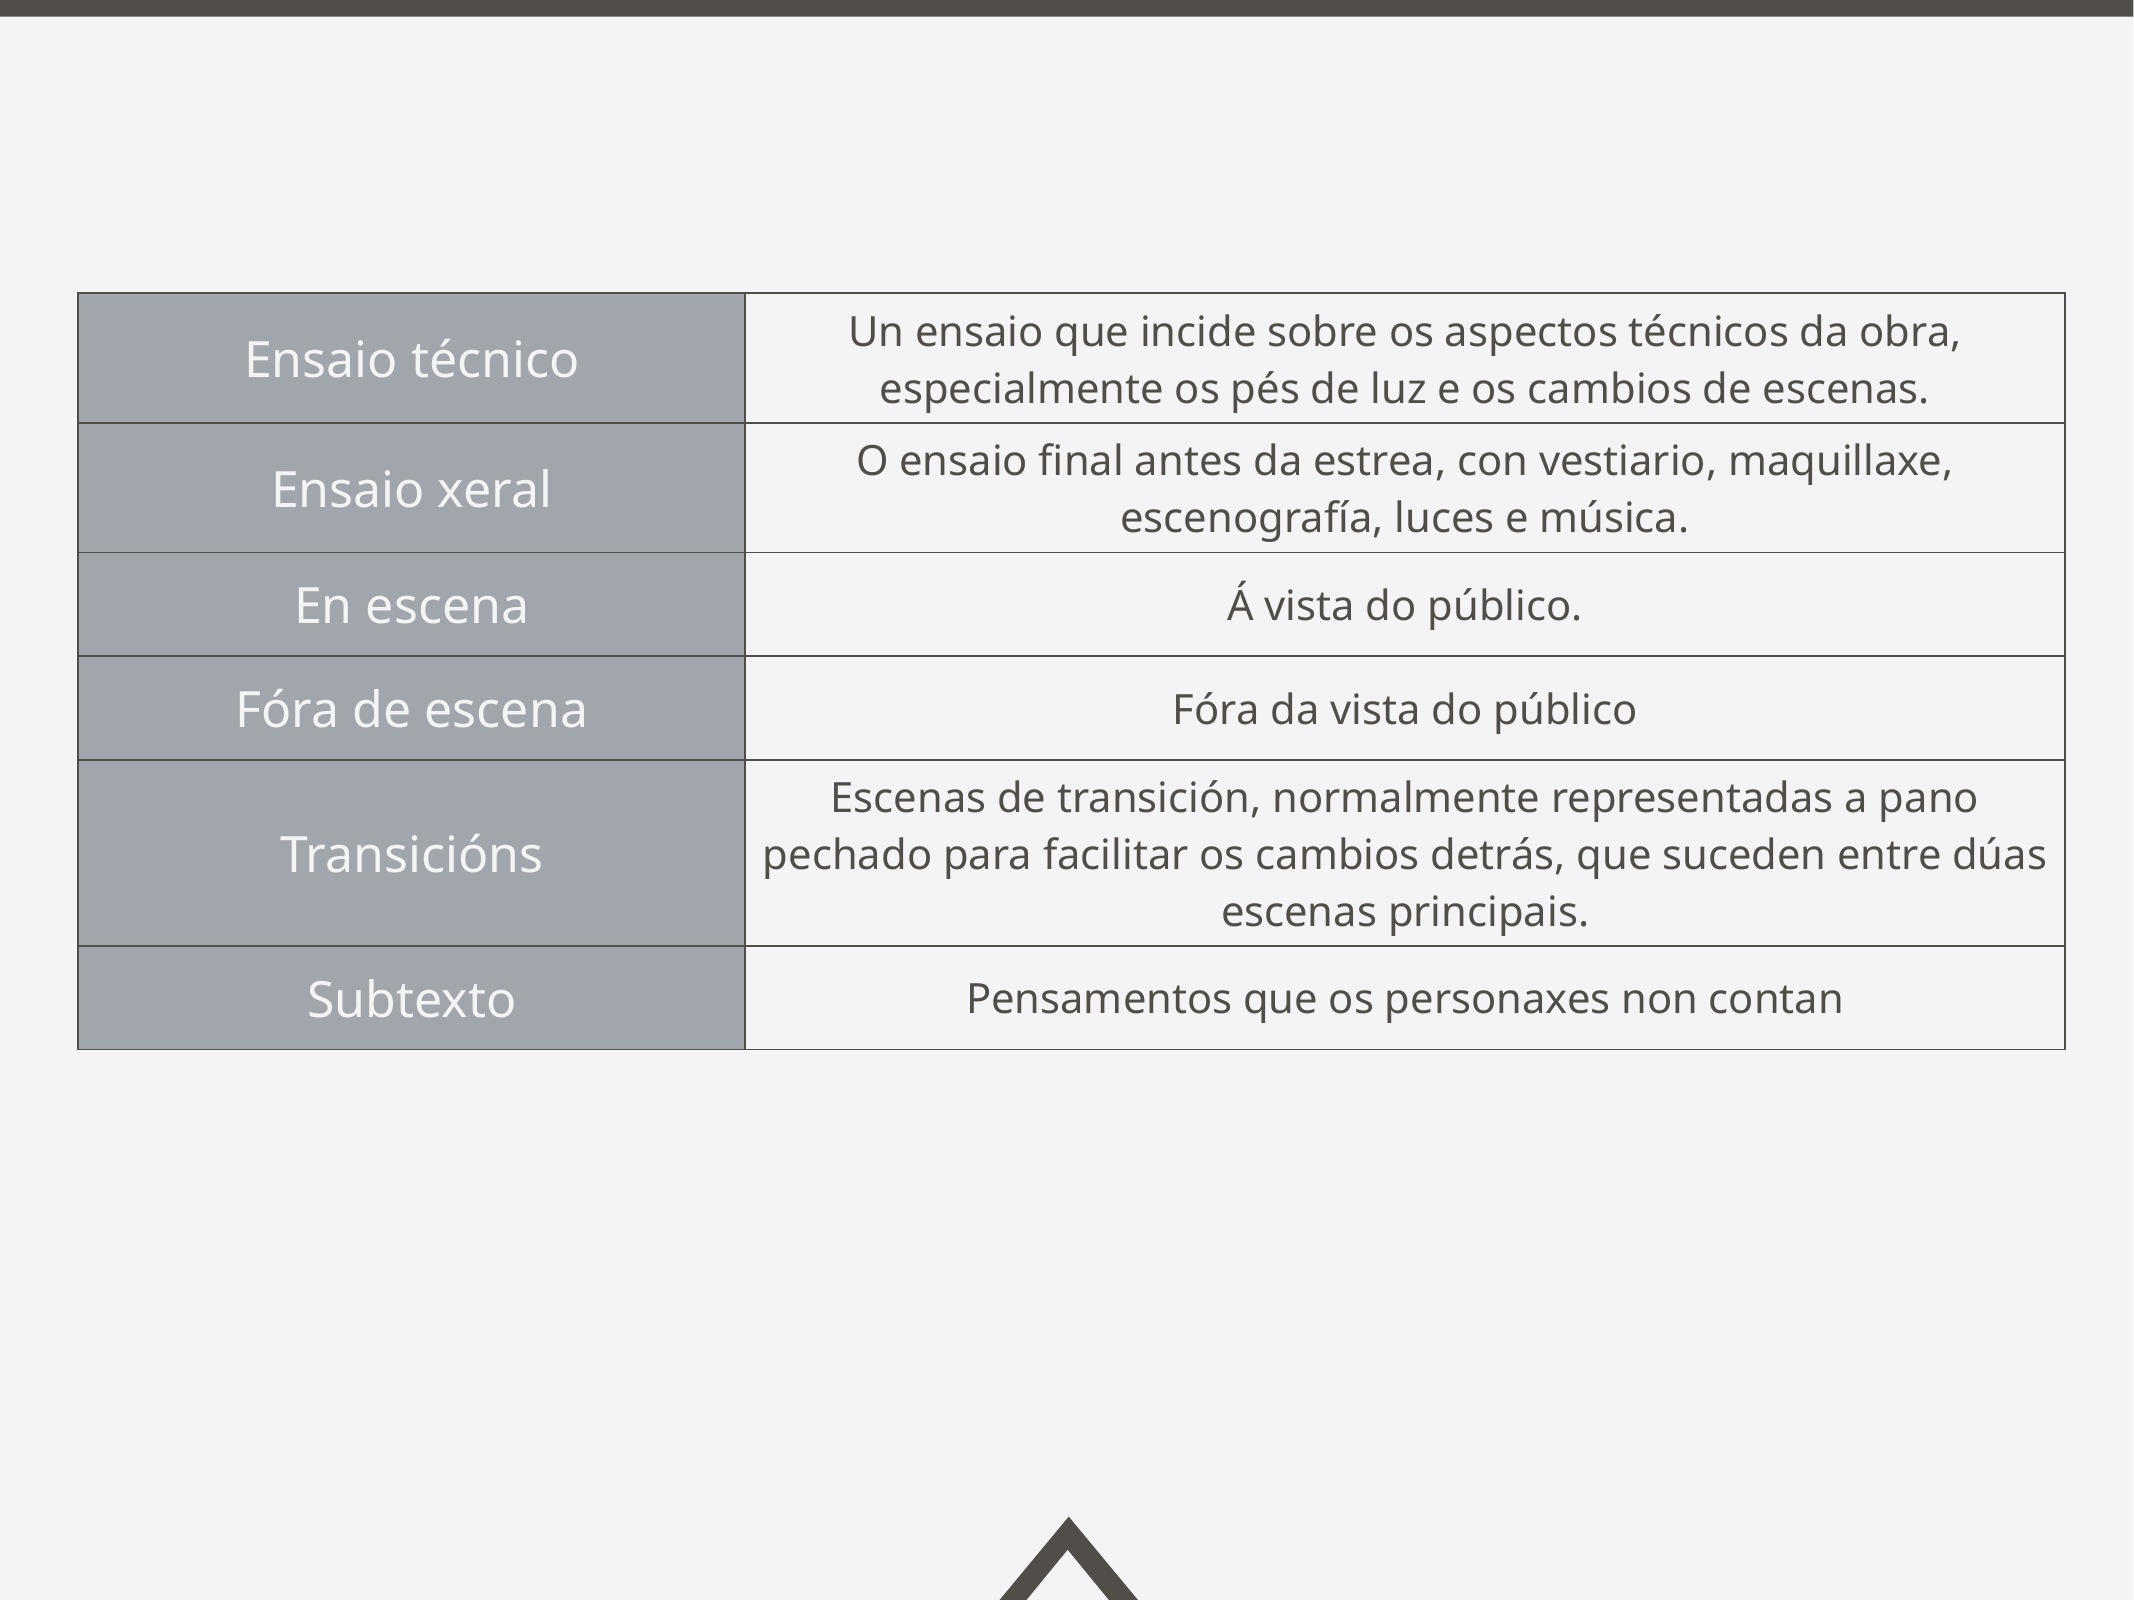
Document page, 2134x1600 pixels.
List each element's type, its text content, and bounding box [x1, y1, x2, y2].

table_cell Subtexto [79, 947, 744, 1049]
table_cell Fóra da vista do público [746, 657, 2064, 759]
table_header Un ensaio que incide sobre os aspectos técnicos da obra, especialmente os pés de luz e os cambios de escenas. [746, 294, 2064, 422]
table_header Ensaio técnico [79, 294, 744, 422]
table_cell Escenas de transición, normalmente representadas a pano pechado para facilitar os cambios detrás, que suceden entre dúas escenas principais. [746, 761, 2064, 945]
table_cell Ensaio xeral [79, 424, 744, 552]
table_cell Fóra de escena [79, 657, 744, 759]
table_cell Á vista do público. [746, 553, 2064, 655]
table_cell O ensaio final antes da estrea, con vestiario, maquillaxe, escenografía, luces e música. [746, 424, 2064, 552]
table_cell Transicións [79, 761, 744, 945]
table_cell Pensamentos que os personaxes non contan [746, 947, 2064, 1049]
table_cell En escena [79, 553, 744, 655]
